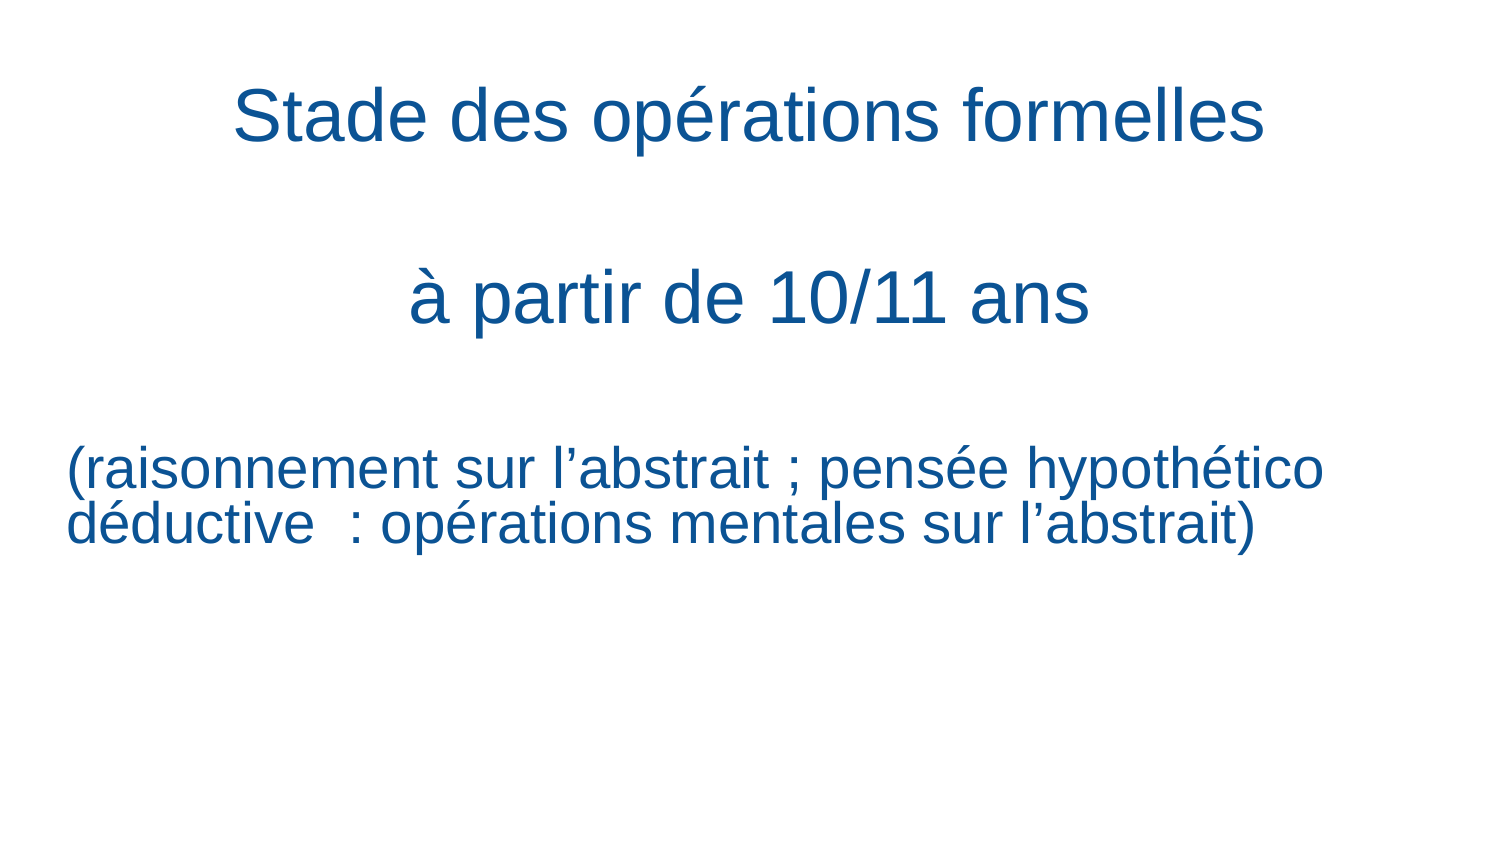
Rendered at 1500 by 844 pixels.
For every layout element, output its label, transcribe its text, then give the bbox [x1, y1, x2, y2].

list Stade des opérations formelles à partir de 10/11 ans (raisonnement sur l’abstrait ; pensée hypothético déductive : opérations mentales sur l’abstrait) [51, 69, 1449, 750]
